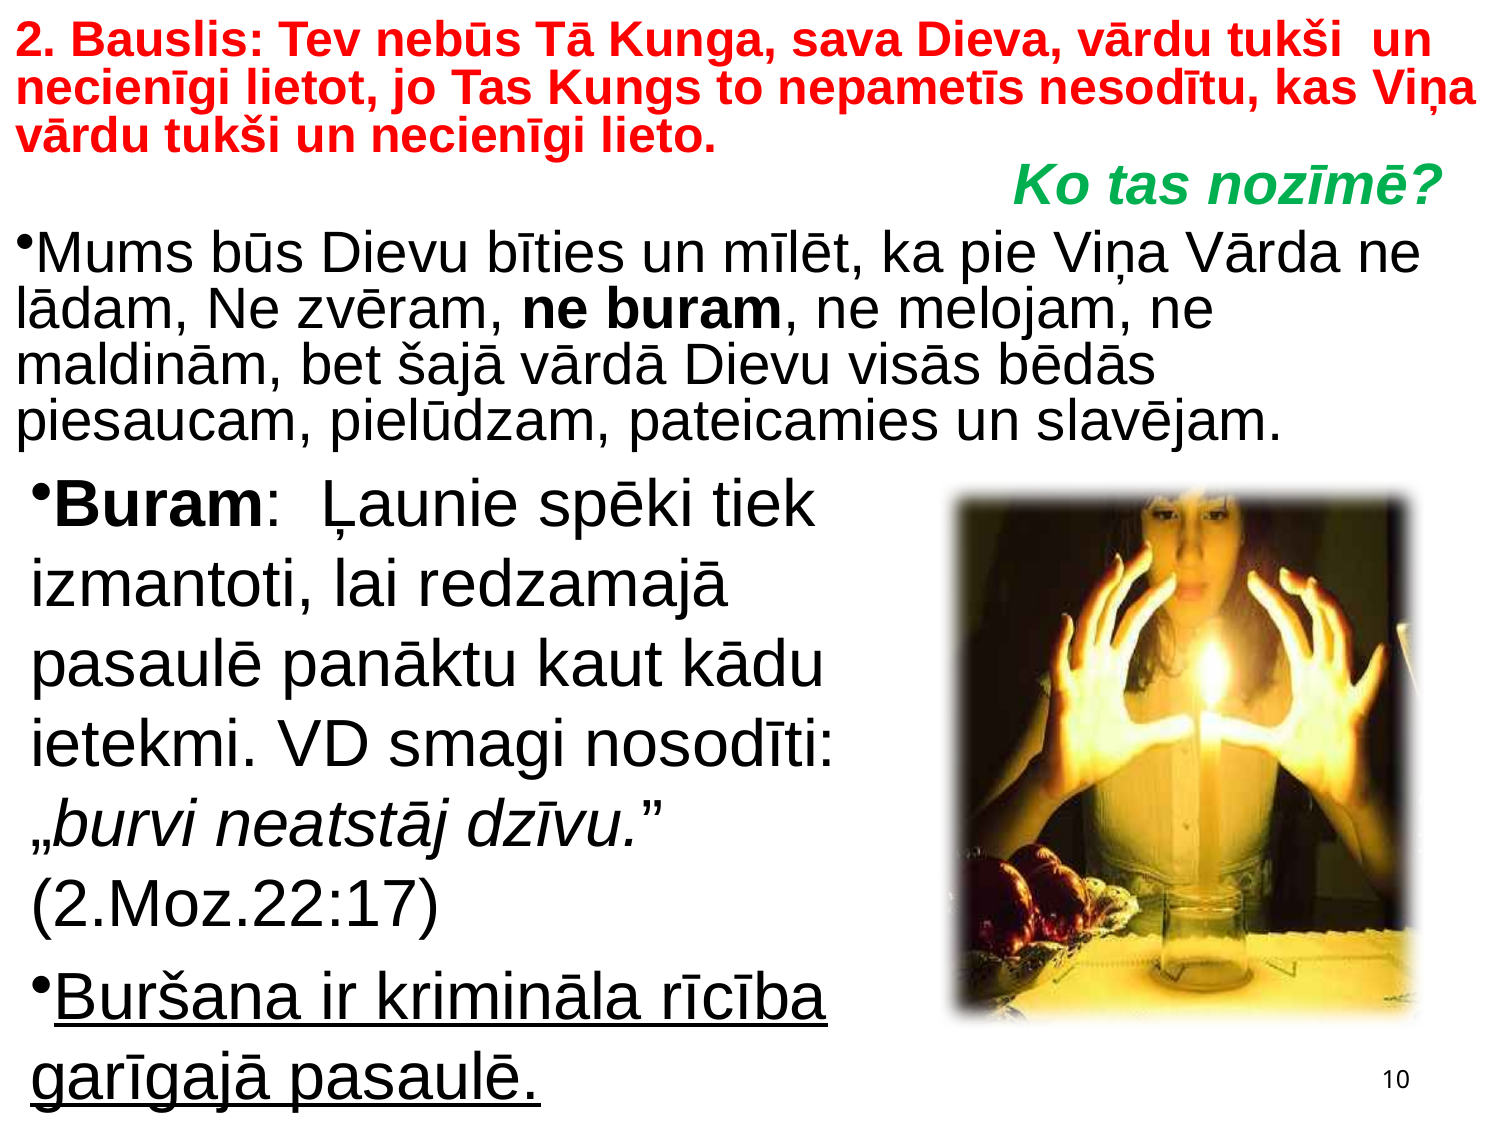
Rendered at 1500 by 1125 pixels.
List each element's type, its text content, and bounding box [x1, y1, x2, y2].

list Ko tas nozīmē? Mums būs Dievu bīties un mīlēt, ka pie Viņa Vārda ne lādam, Ne zvēram, ne buram, ne melojam, ne maldinām, bet šajā vārdā Dievu visās bēdās piesaucam, pielūdzam, pateicamies un slavējam. [0, 152, 1459, 551]
picture [938, 479, 1425, 1031]
text_box Buram: Ļaunie spēki tiek izmantoti, lai redzamajā pasaulē panāktu kaut kādu ietekmi. VD smagi nosodīti: „burvi neatstāj dzīvu.” (2.Moz.22:17) Buršana ir krimināla rīcība garīgajā pasaulē. [15, 452, 903, 1066]
title 2. Bauslis: Tev nebūs Tā Kunga, sava Dieva, vārdu tukši un necienīgi lietot, jo Tas Kungs to nepametīs nesodītu, kas Viņa vārdu tukši un necienīgi lieto. [0, 39, 1500, 141]
text_box 10 [1074, 1038, 1425, 1105]
